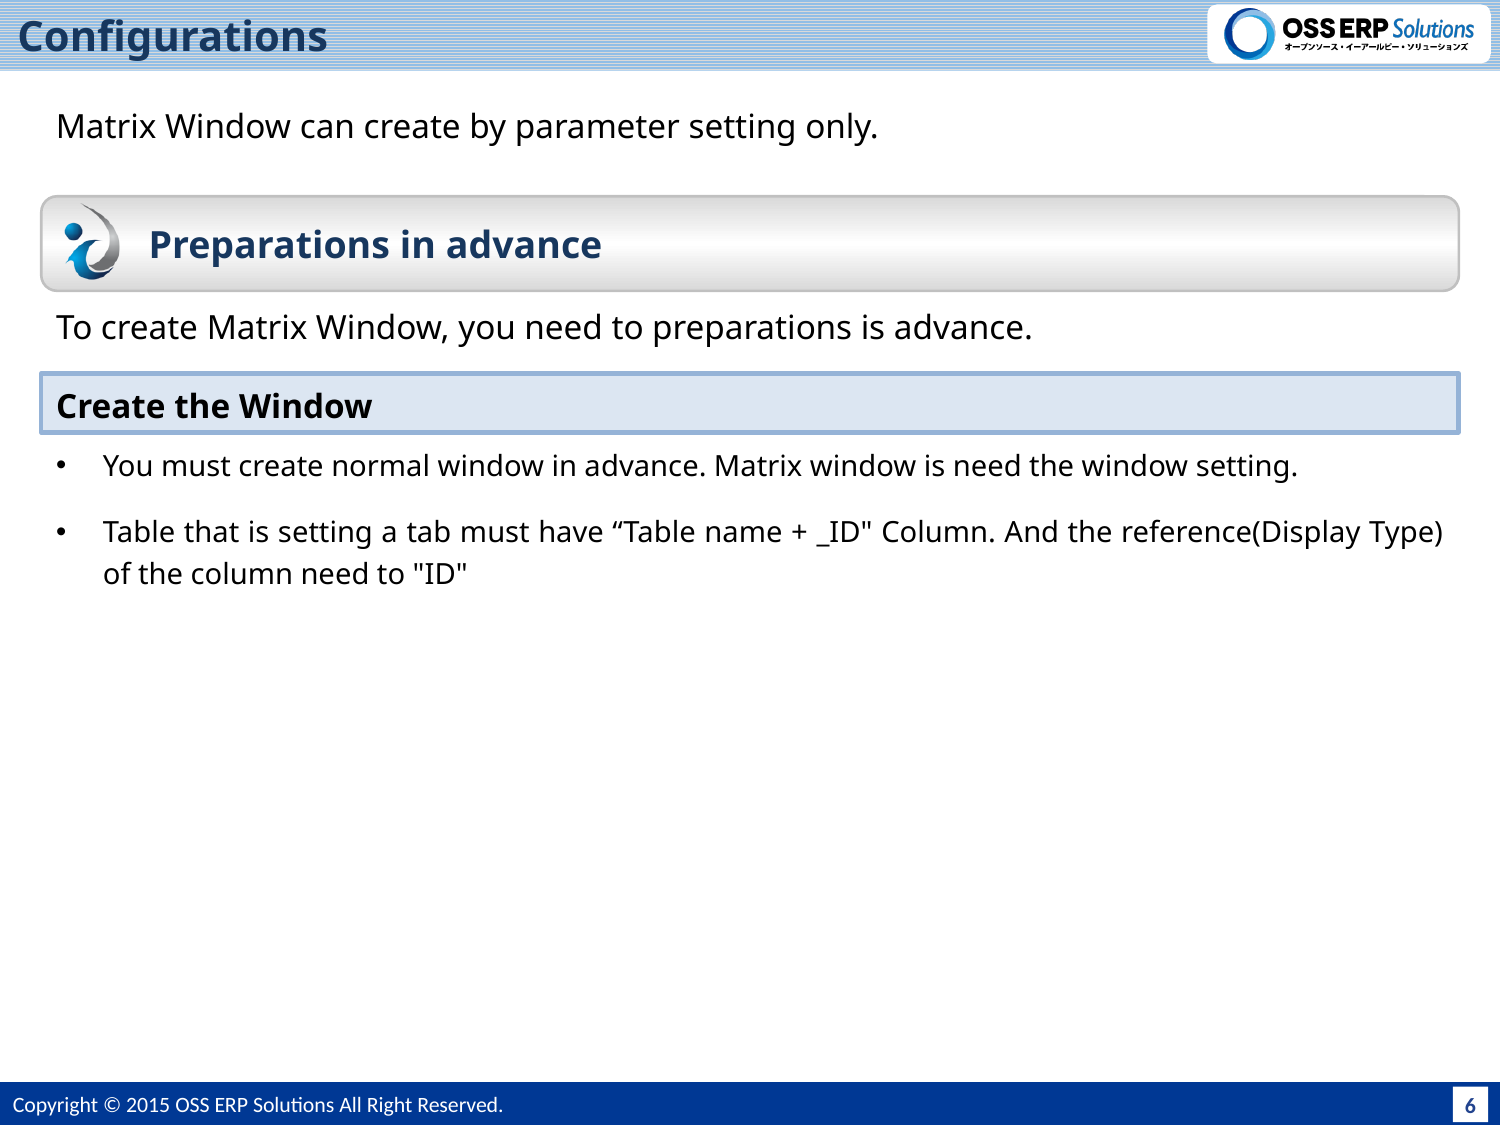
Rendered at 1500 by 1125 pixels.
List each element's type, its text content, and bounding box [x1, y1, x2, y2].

text_box To create Matrix Window, you need to preparations is advance. [39, 289, 1461, 371]
title Configurations [2, 0, 1353, 70]
picture [52, 203, 125, 283]
text_box Preparations in advance [41, 196, 1459, 291]
text_box You must create normal window in advance. Matrix window is need the window setting. Table that is setting a tab must have “Table name + _ID" Column. And the reference(Display Type) of the column need to "ID" [39, 435, 1461, 588]
picture [1353, 8, 1474, 60]
text_box Matrix Window can create by parameter setting only. [39, 88, 1461, 222]
text_box Create the Window [39, 371, 1461, 435]
